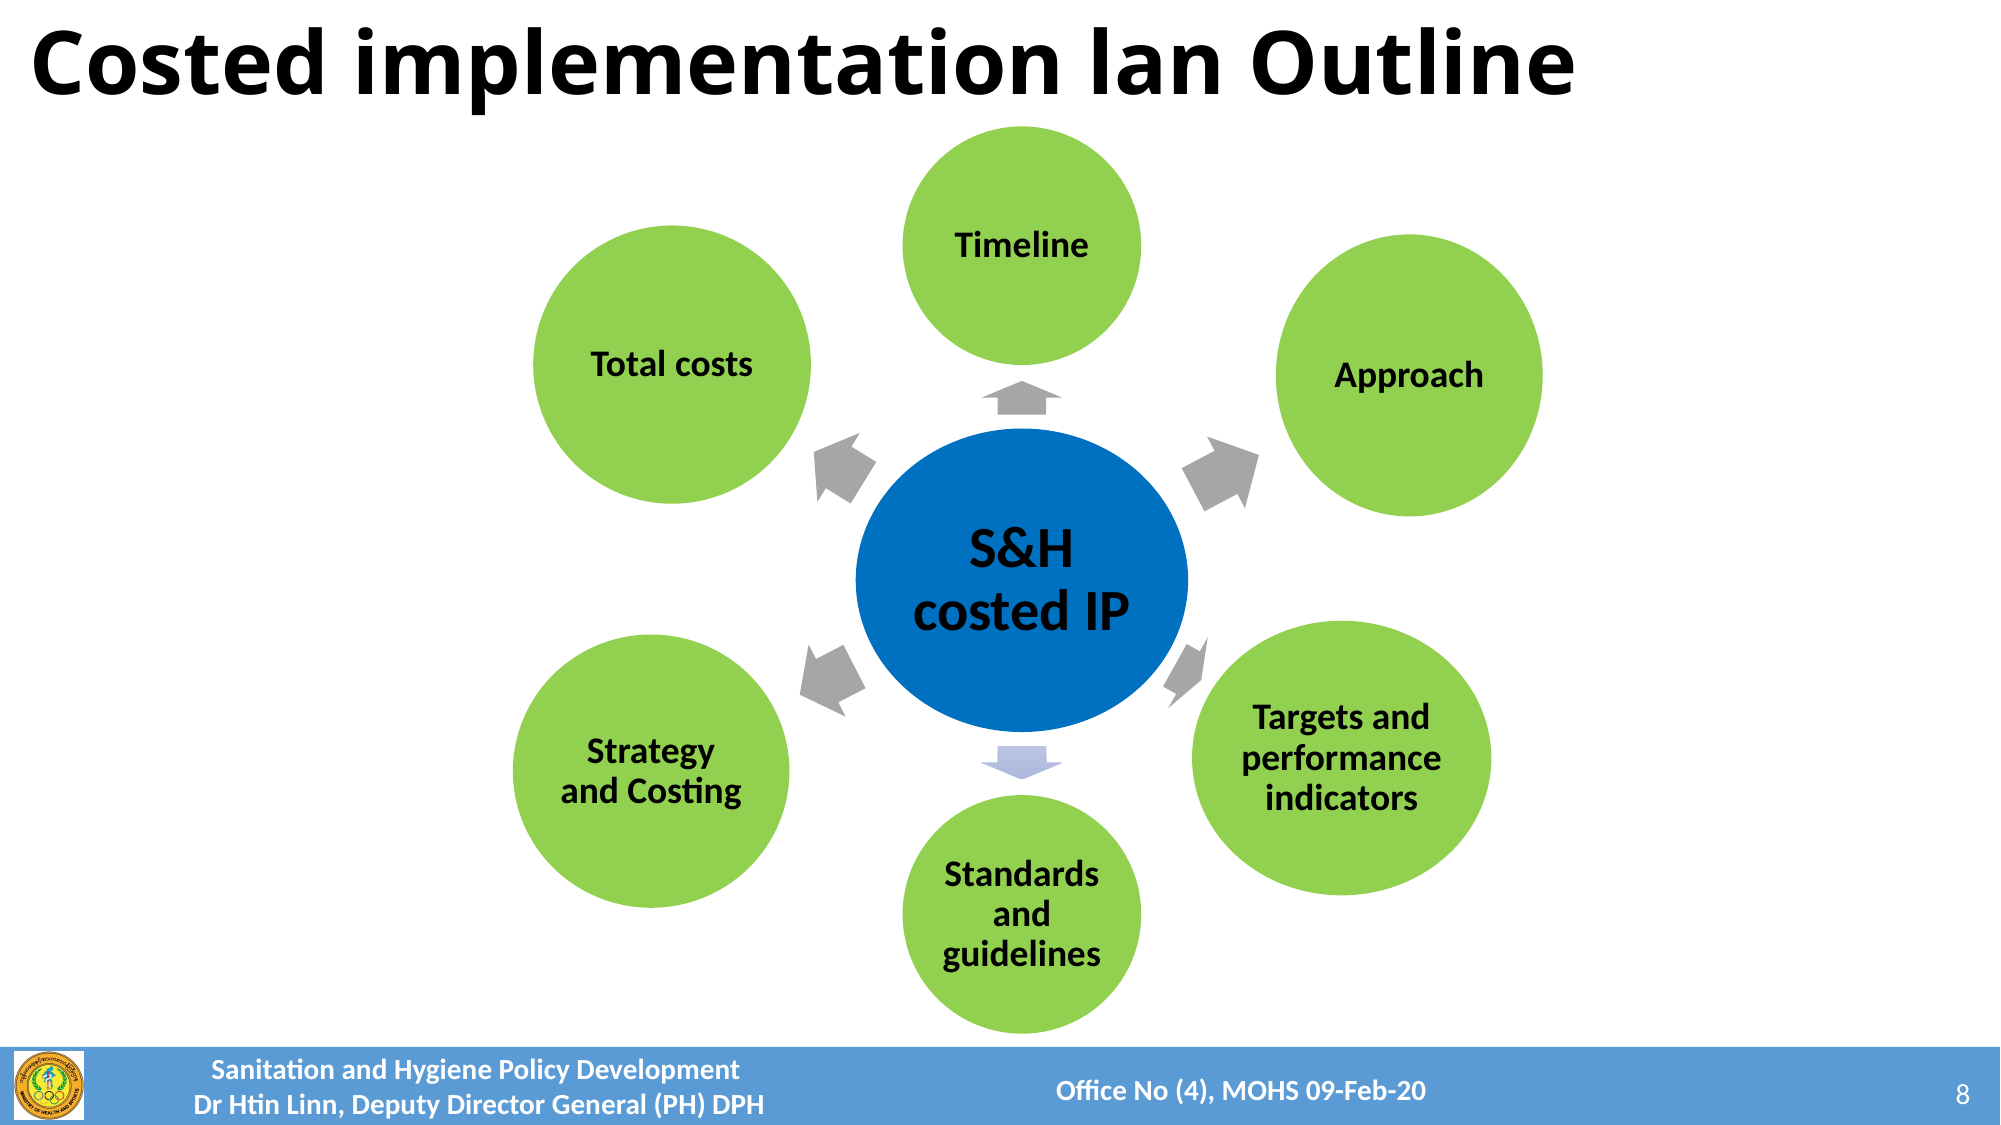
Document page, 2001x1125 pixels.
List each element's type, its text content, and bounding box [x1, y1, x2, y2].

slide_number Office No (4), MOHS 09-Feb-20 [1041, 1063, 1483, 1116]
text_box [0, 1046, 2000, 1125]
title Costed implementation lan Outline [14, 10, 1715, 122]
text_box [193, 126, 1862, 1035]
picture [14, 1051, 84, 1120]
footer Sanitation and Hygiene Policy Development Dr Htin Linn, Deputy Director General (PH) DPH [97, 1051, 862, 1120]
slide_number 8 [1647, 1070, 1986, 1116]
